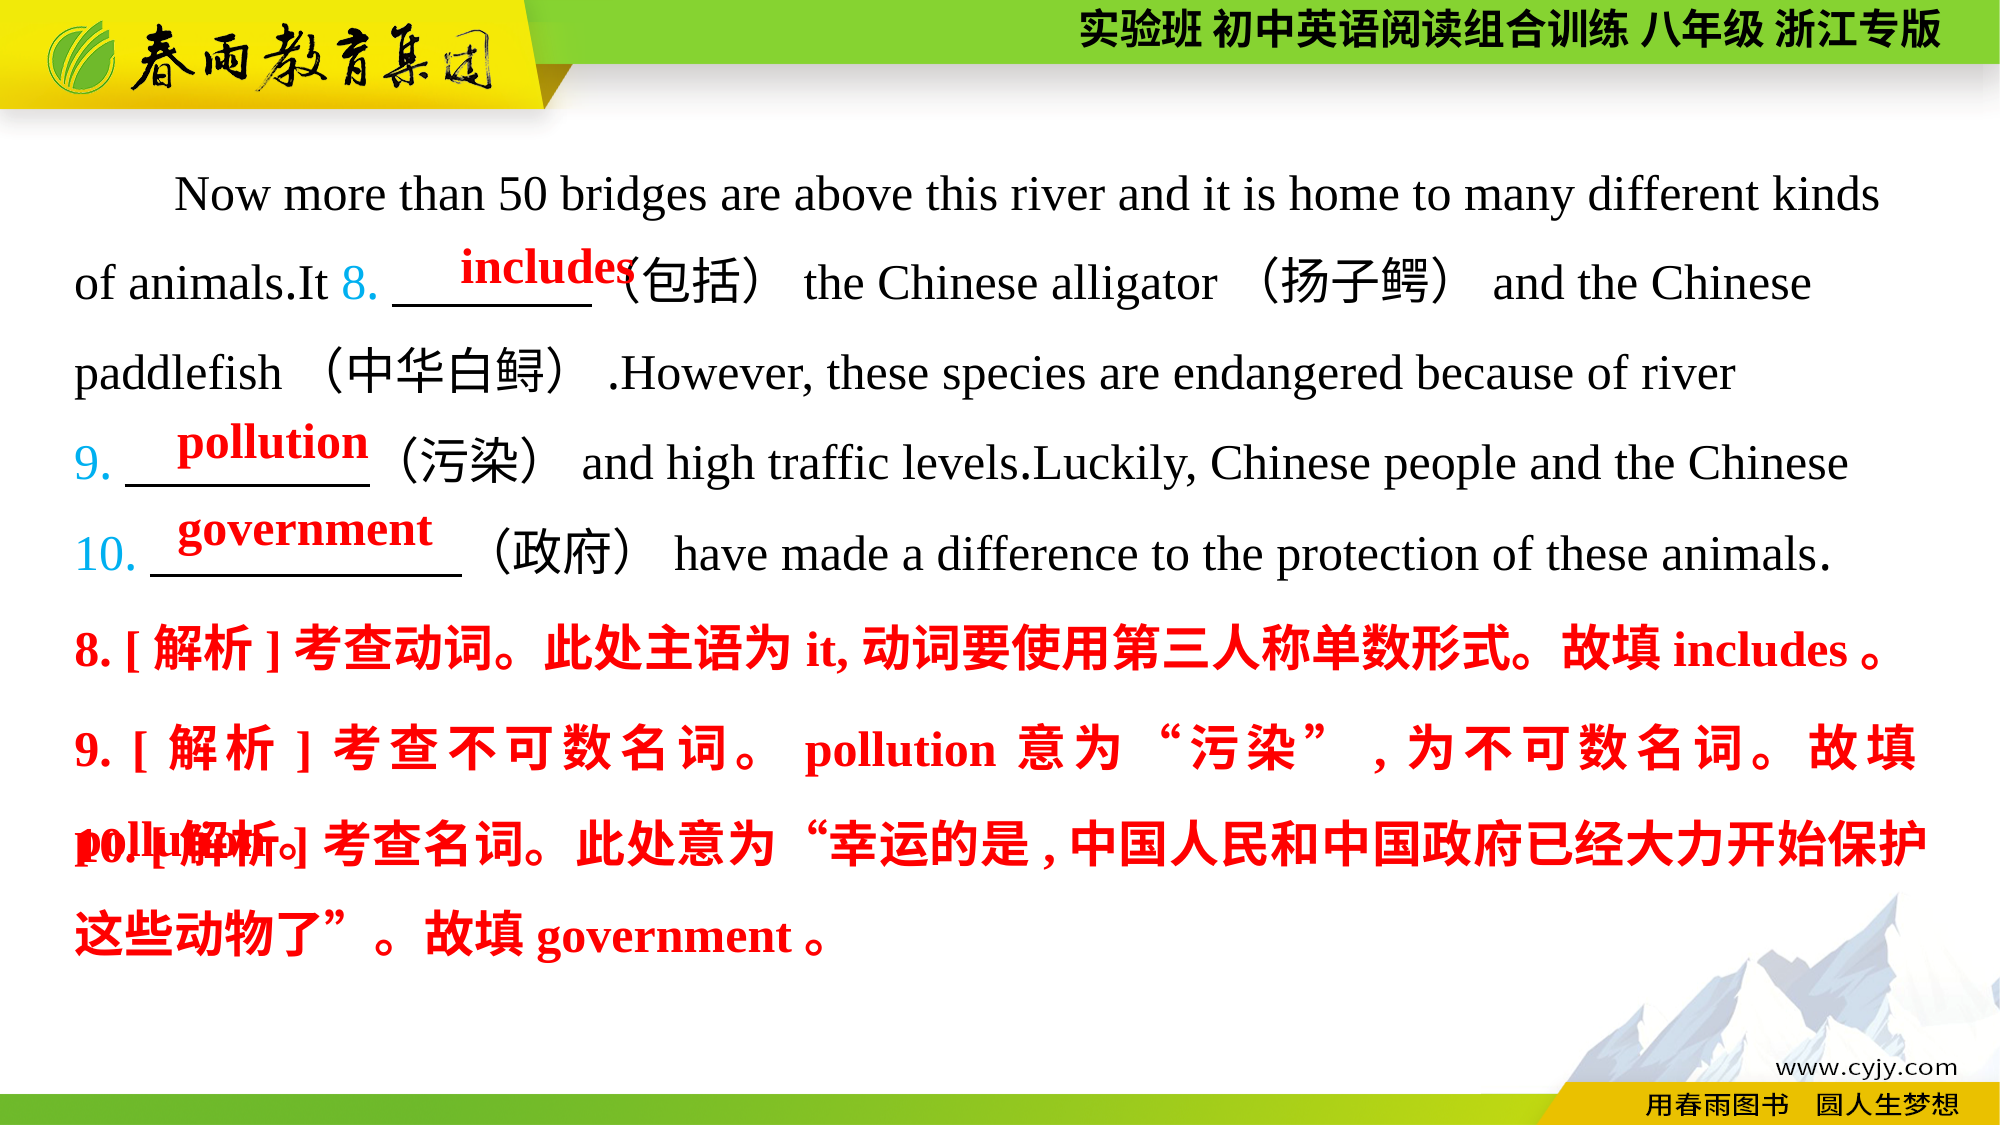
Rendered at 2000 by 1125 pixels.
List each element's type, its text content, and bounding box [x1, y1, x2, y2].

list Now more than 50 bridges are above this river and it is home to many different kinds of animals.It 8. （包括）the Chinese alligator（扬子鳄）and the Chinese paddlefish（中华白鲟）.However, these species are endangered because of river 9. （污染）and high traffic levels.Luckily, Chinese people and the Chinese 10. （政府）have made a difference to the protection of these animals. [59, 122, 1944, 592]
text_box 9. [解析]考查不可数名词。pollution意为“污染”,为不可数名词。故填pollution。 [59, 685, 1944, 874]
text_box 10. [解析]考查名词。此处意为“幸运的是,中国人民和中国政府已经大力开始保护这些动物了”。故填government。 [59, 874, 1944, 970]
text_box pollution [162, 401, 384, 476]
text_box government [162, 488, 449, 564]
text_box includes [445, 225, 651, 301]
text_box 8. [解析]考查动词。此处主语为it,动词要使用第三人称单数形式。故填includes。 [59, 592, 1944, 685]
picture [0, 0, 2000, 1125]
